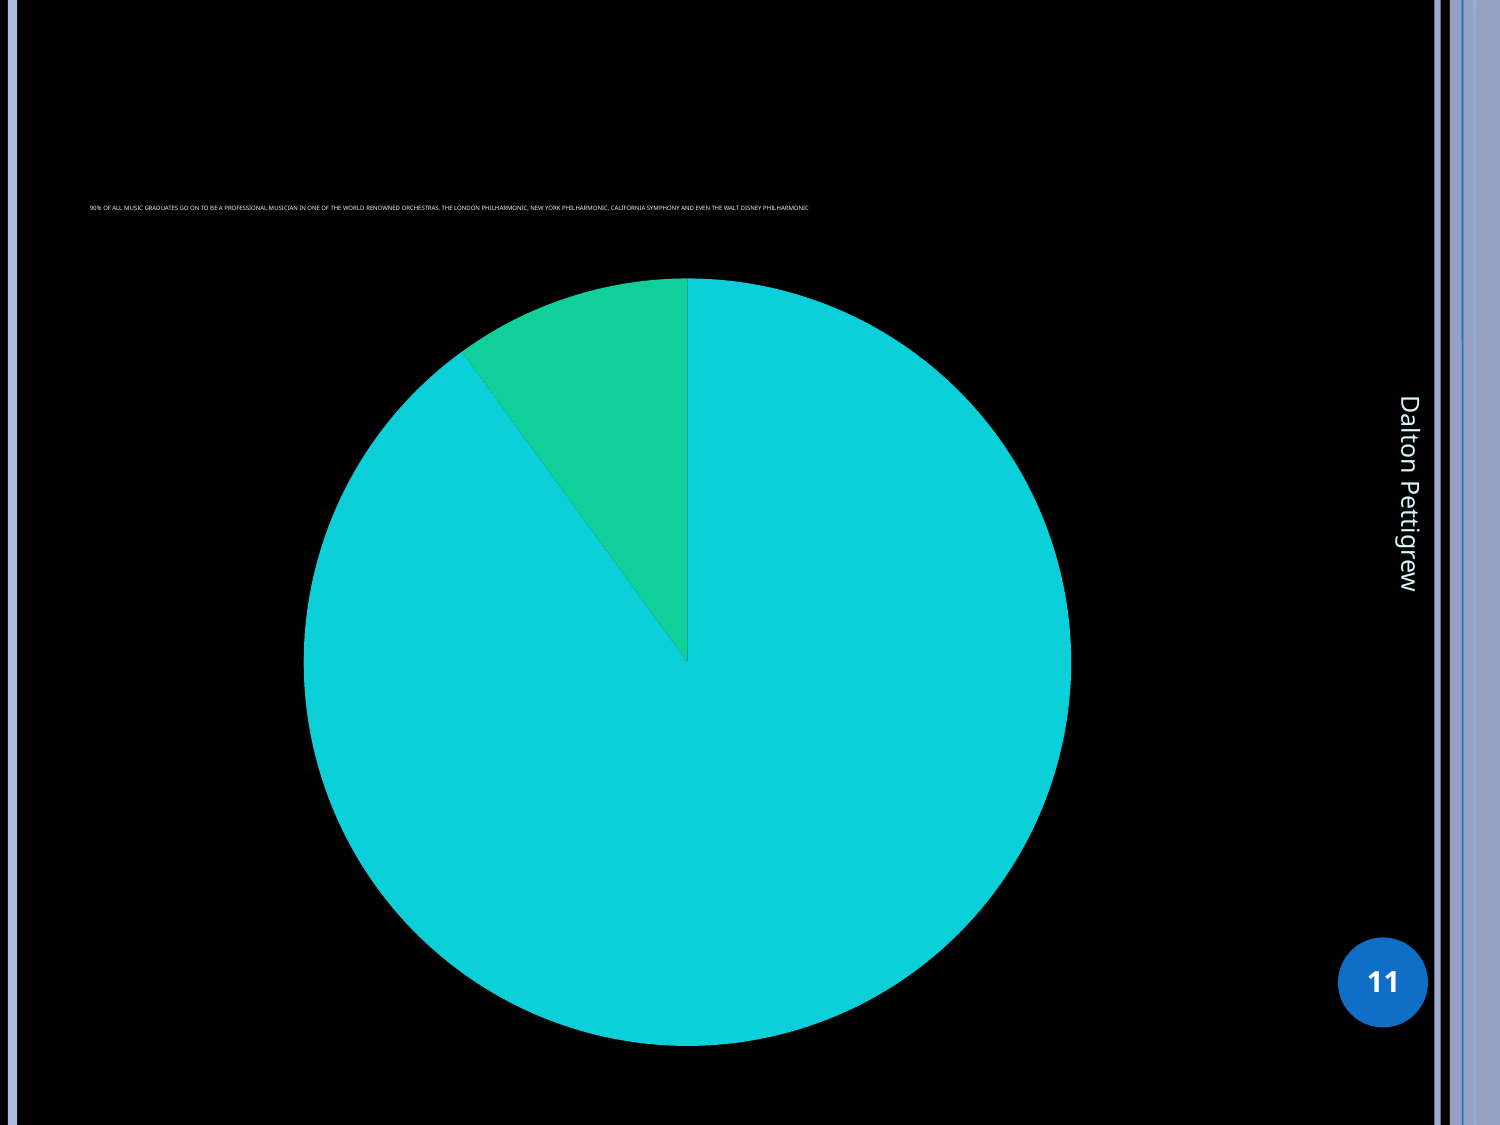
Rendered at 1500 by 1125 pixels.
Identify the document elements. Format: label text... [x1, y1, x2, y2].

chart [74, 261, 1301, 1063]
slide_number 11 [1333, 940, 1434, 1027]
footer Dalton Pettigrew [1379, 380, 1440, 906]
title 90% of all Music Graduates go on to be a Professional Musician in one of the world Renowned Orchestras. The London Philharmonic, New York Philharmonic, California Symphony and even the Walt Disney Philharmonic [75, 45, 1300, 233]
